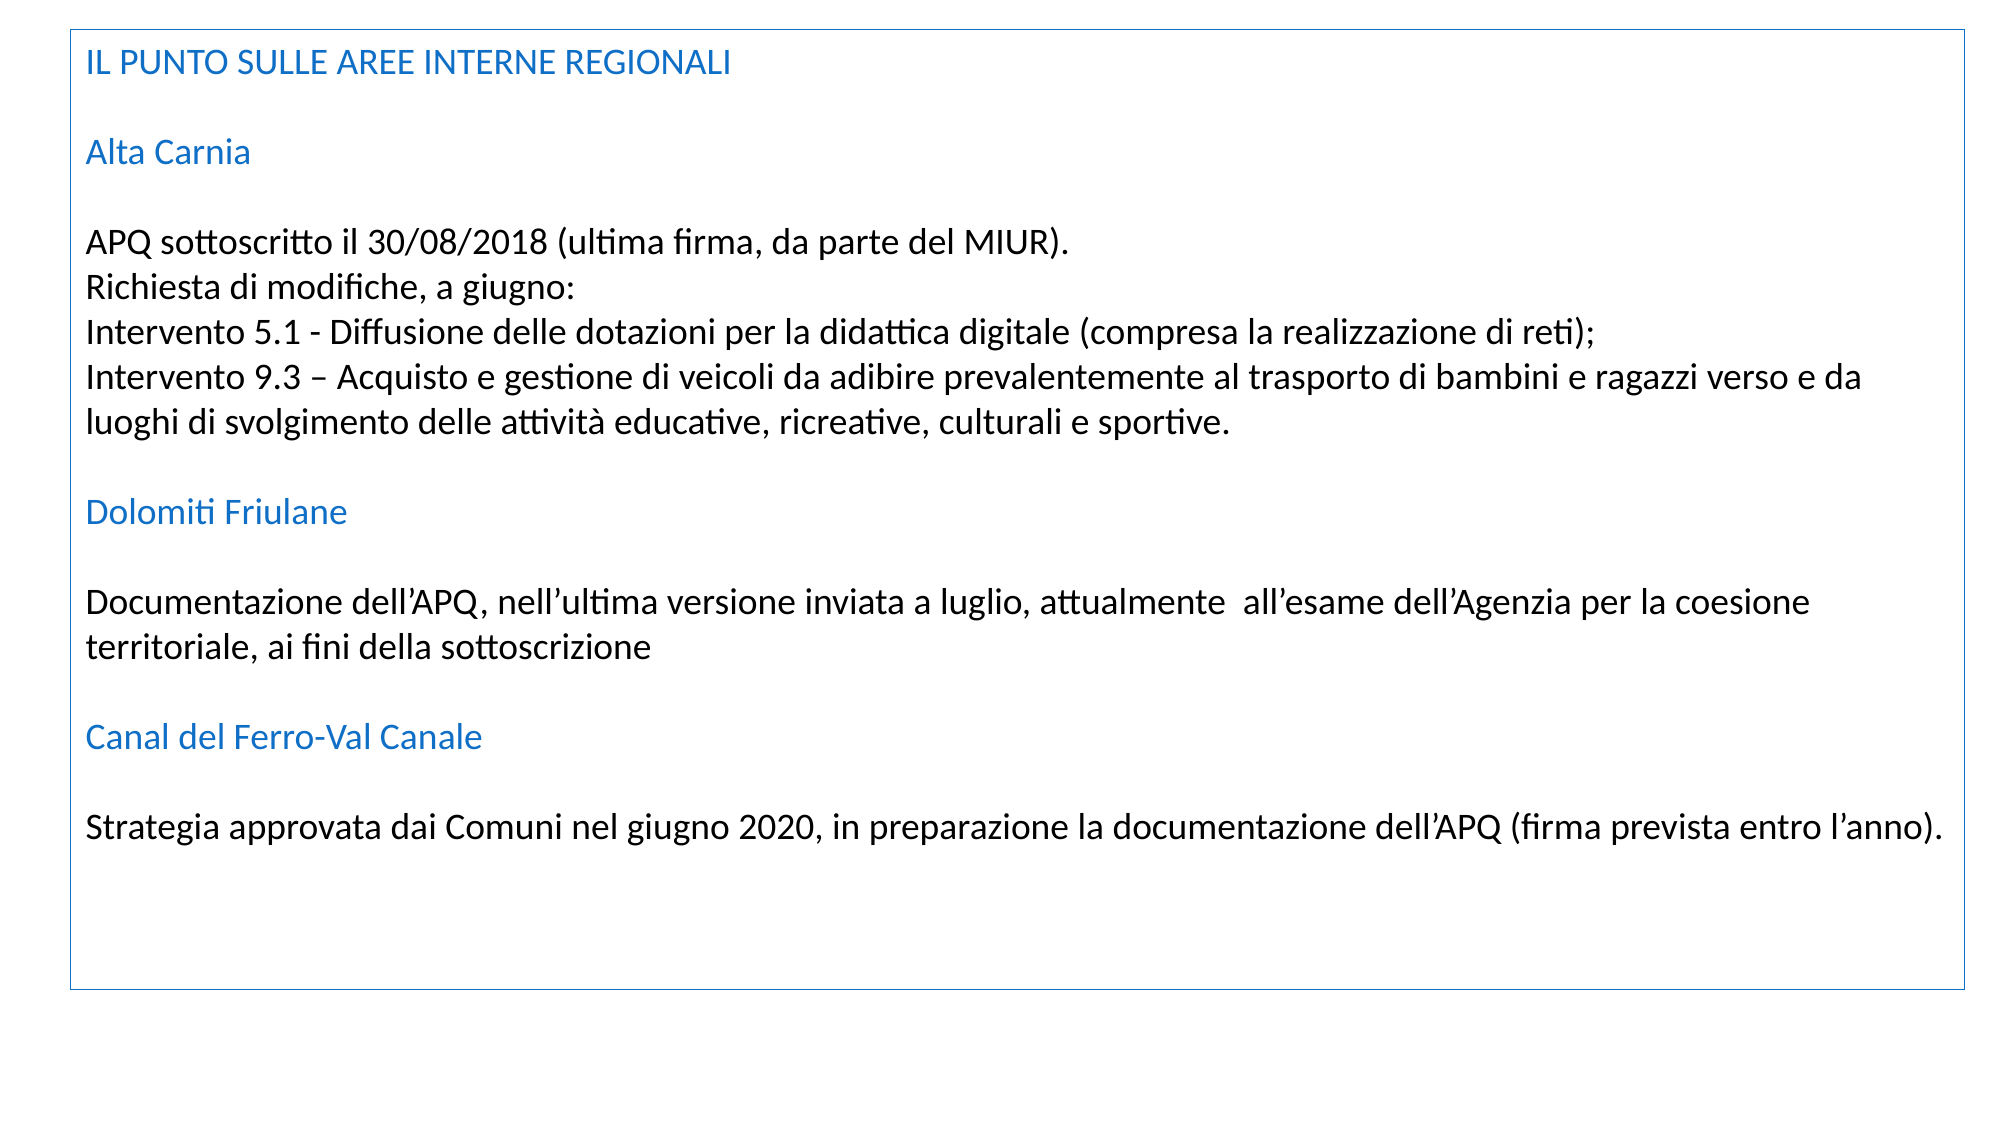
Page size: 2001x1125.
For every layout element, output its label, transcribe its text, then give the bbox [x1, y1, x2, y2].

text_box IL PUNTO SULLE AREE INTERNE REGIONALI Alta Carnia APQ sottoscritto il 30/08/2018 (ultima firma, da parte del MIUR). Richiesta di modifiche, a giugno: Intervento 5.1 - Diffusione delle dotazioni per la didattica digitale (compresa la realizzazione di reti); Intervento 9.3 – Acquisto e gestione di veicoli da adibire prevalentemente al trasporto di bambini e ragazzi verso e da luoghi di svolgimento delle attività educative, ricreative, culturali e sportive. Dolomiti Friulane Documentazione dell’APQ, nell’ultima versione inviata a luglio, attualmente all’esame dell’Agenzia per la coesione territoriale, ai fini della sottoscrizione Canal del Ferro-Val Canale Strategia approvata dai Comuni nel giugno 2020, in preparazione la documentazione dell’APQ (firma prevista entro l’anno). [70, 29, 1965, 990]
